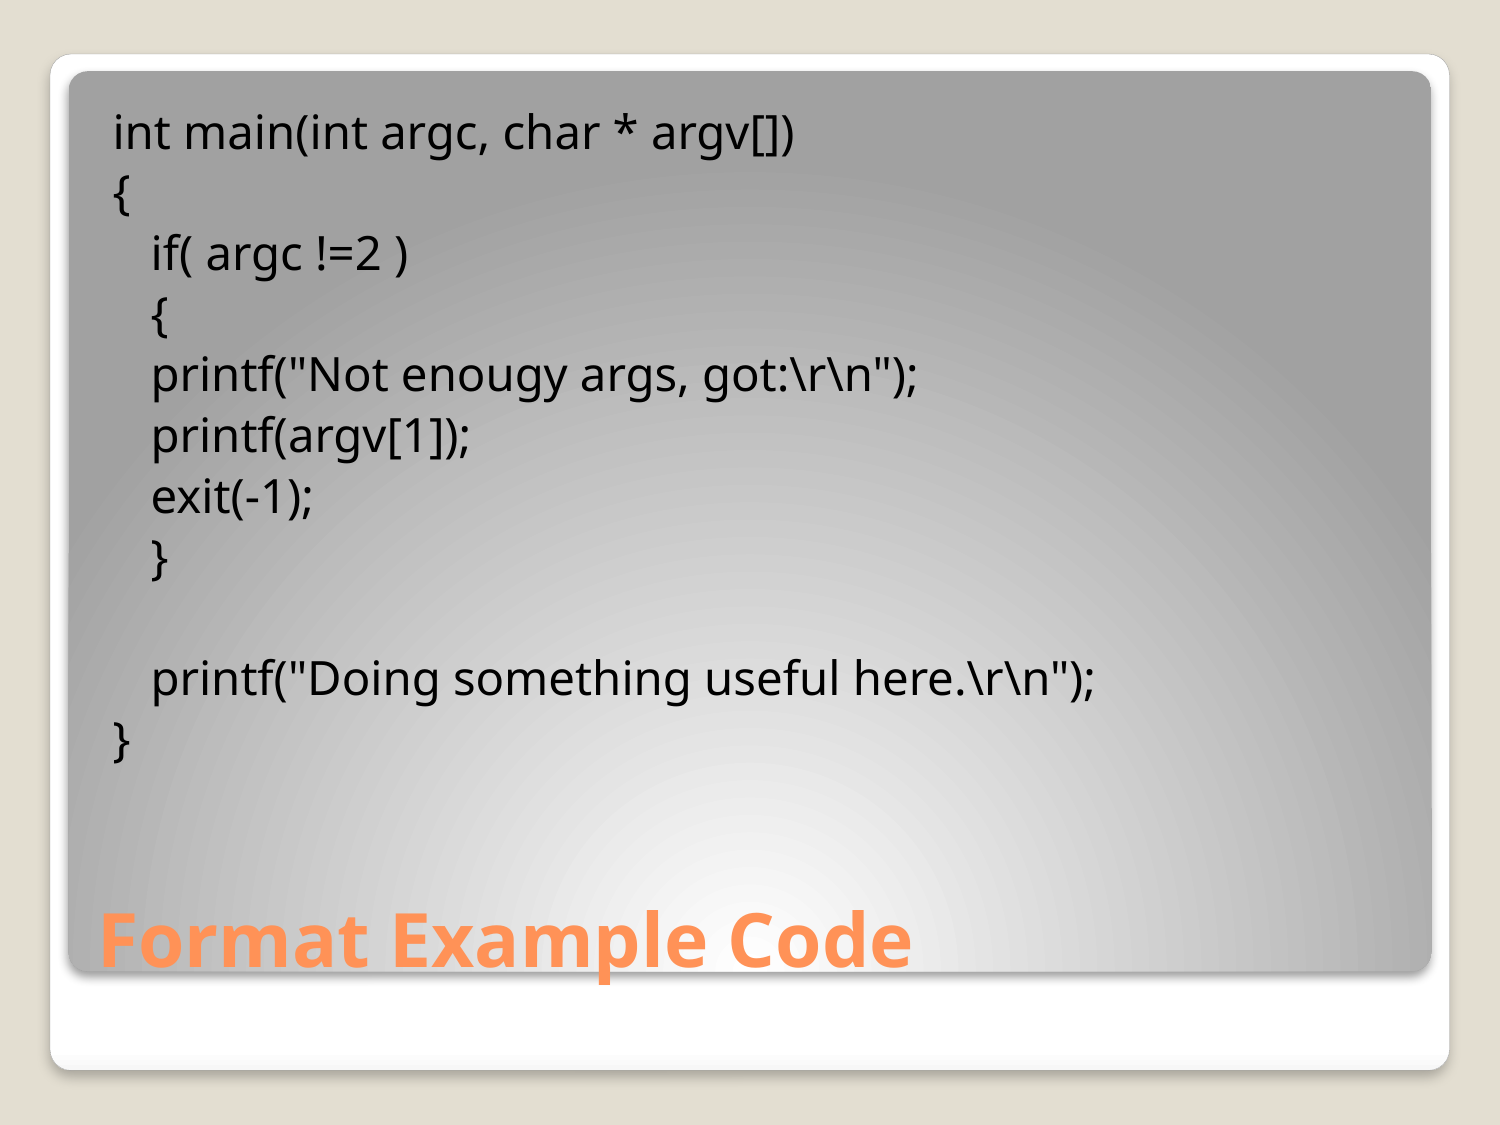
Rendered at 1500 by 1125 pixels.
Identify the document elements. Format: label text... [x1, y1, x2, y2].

list int main(int argc, char * argv[]) { if( argc !=2 ) { printf("Not enougy args, got:\r\n"); printf(argv[1]); exit(-1); } printf("Doing something useful here.\r\n"); } [82, 86, 1425, 774]
title Format Example Code [82, 817, 1425, 990]
